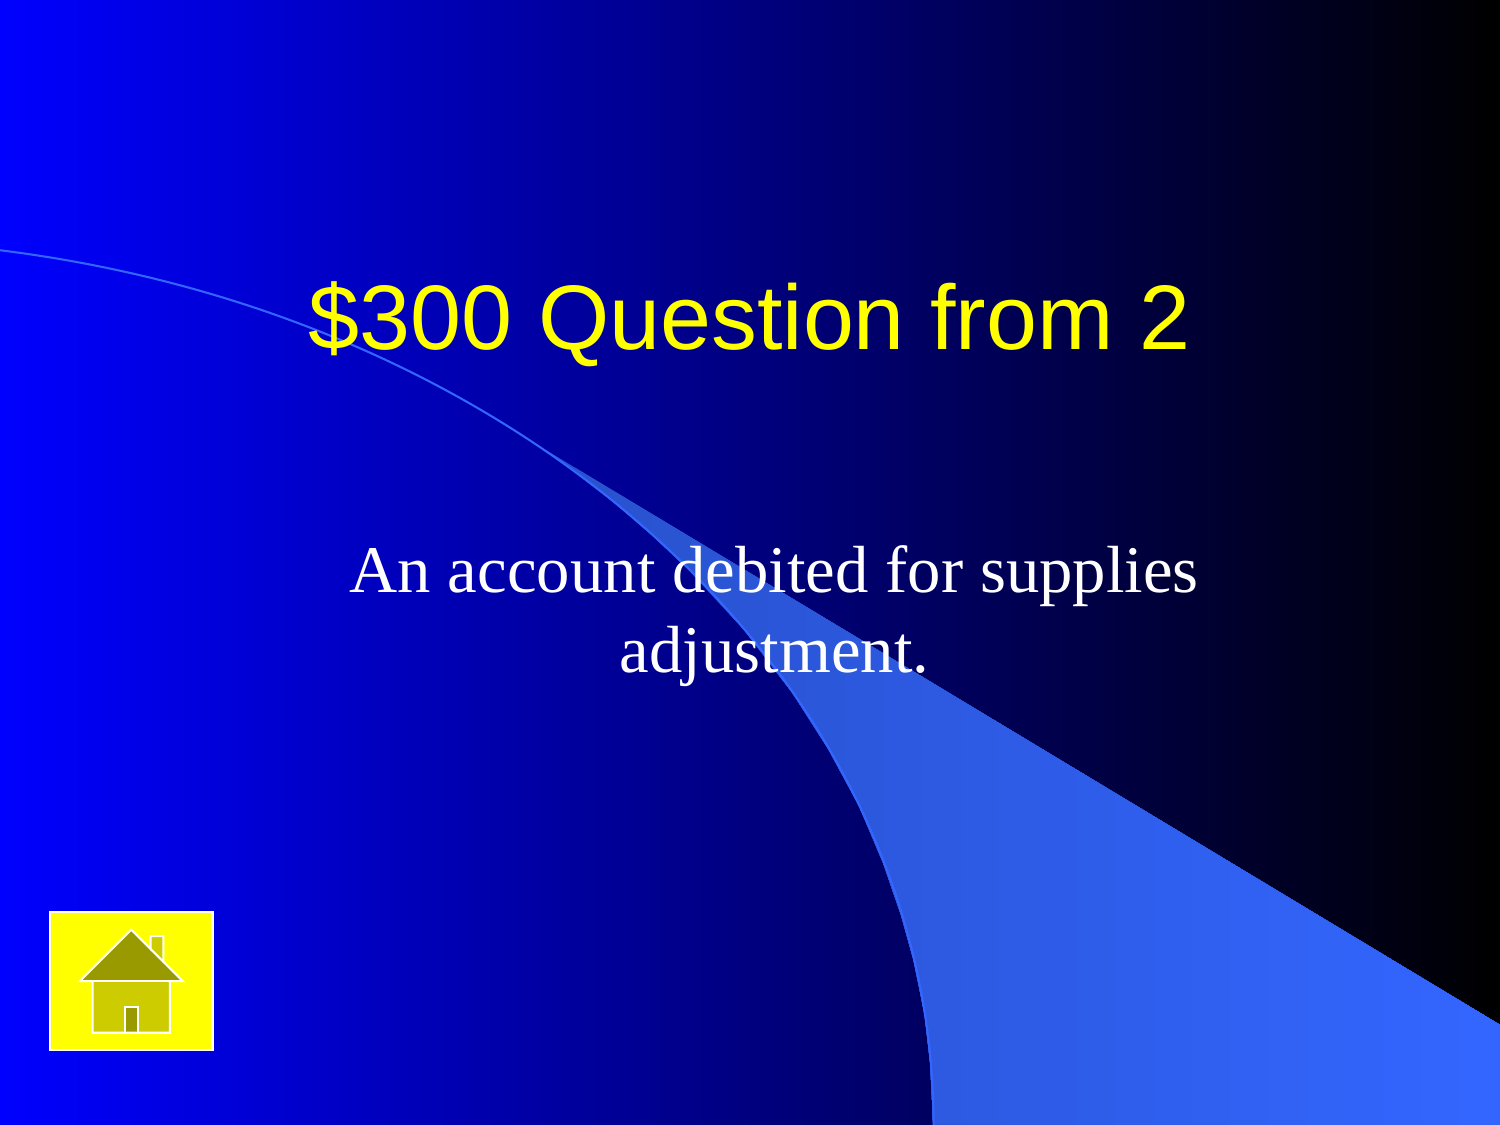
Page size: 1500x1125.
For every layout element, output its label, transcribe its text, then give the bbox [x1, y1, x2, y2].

subtitle An account debited for supplies adjustment. [249, 462, 1301, 751]
title $300 Question from 2 [0, 187, 1500, 376]
